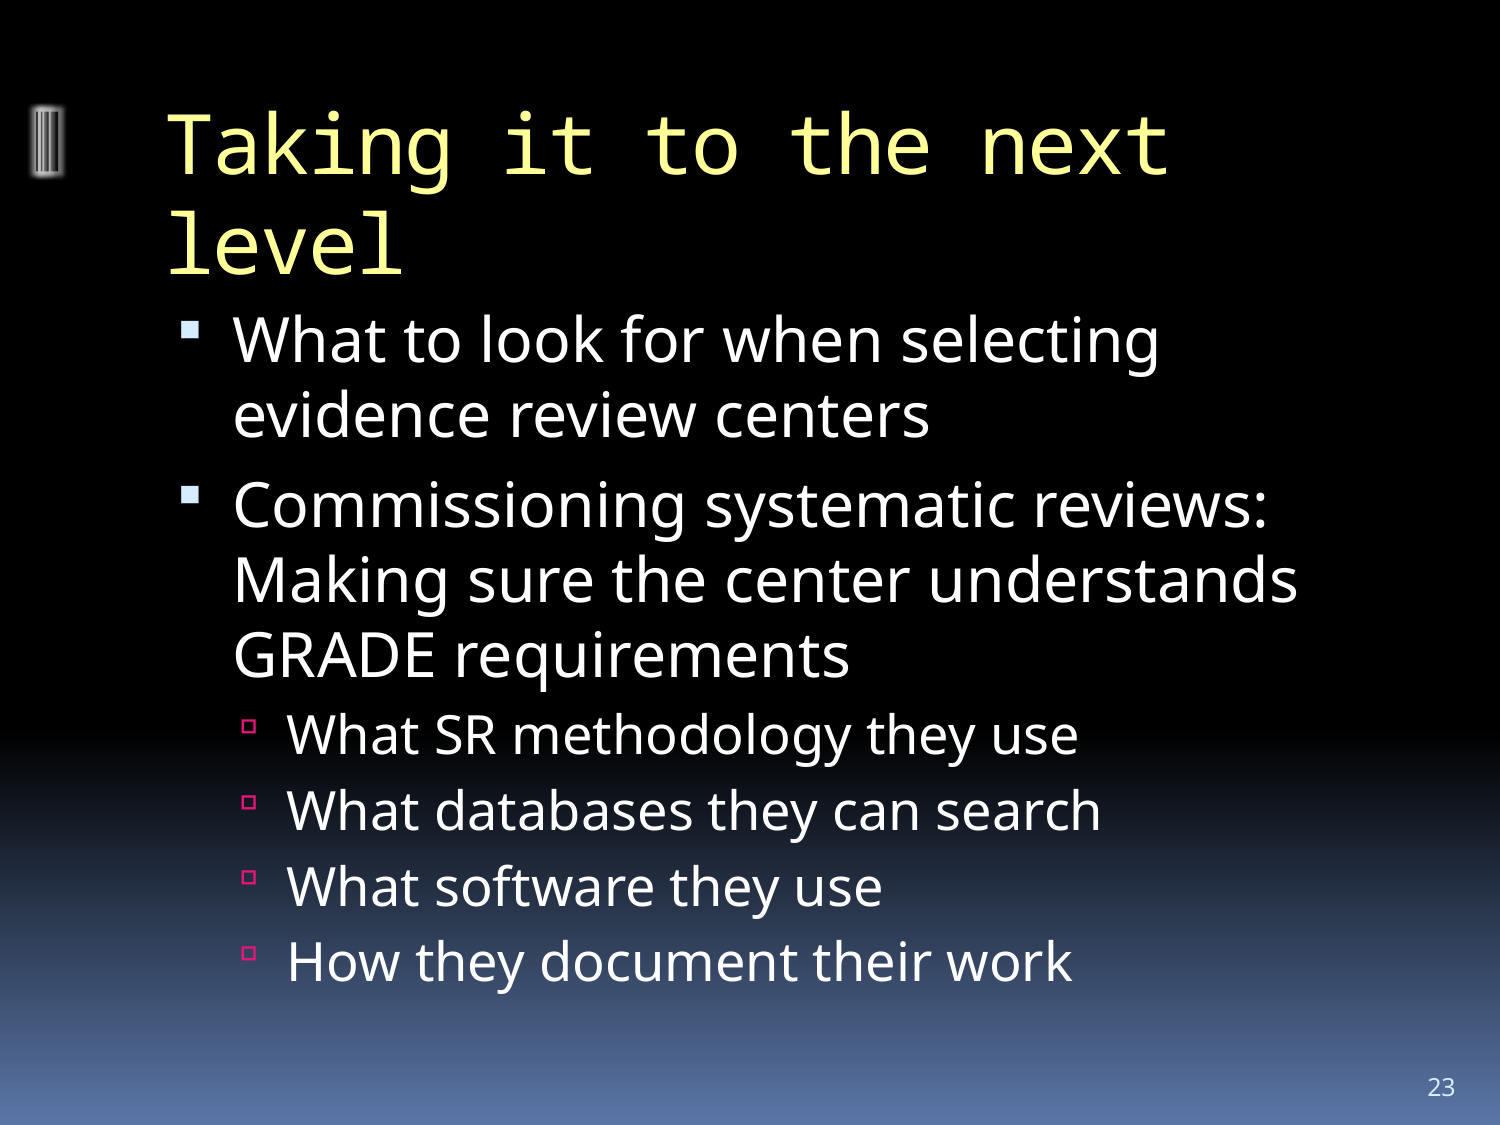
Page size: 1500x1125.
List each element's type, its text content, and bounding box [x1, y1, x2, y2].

title Taking it to the next level [150, 84, 1425, 235]
list What to look for when selecting evidence review centers Commissioning systematic reviews: Making sure the center understands GRADE requirements What SR methodology they use What databases they can search What software they use How they document their work [149, 292, 1426, 1043]
slide_number 23 [1412, 1052, 1488, 1113]
